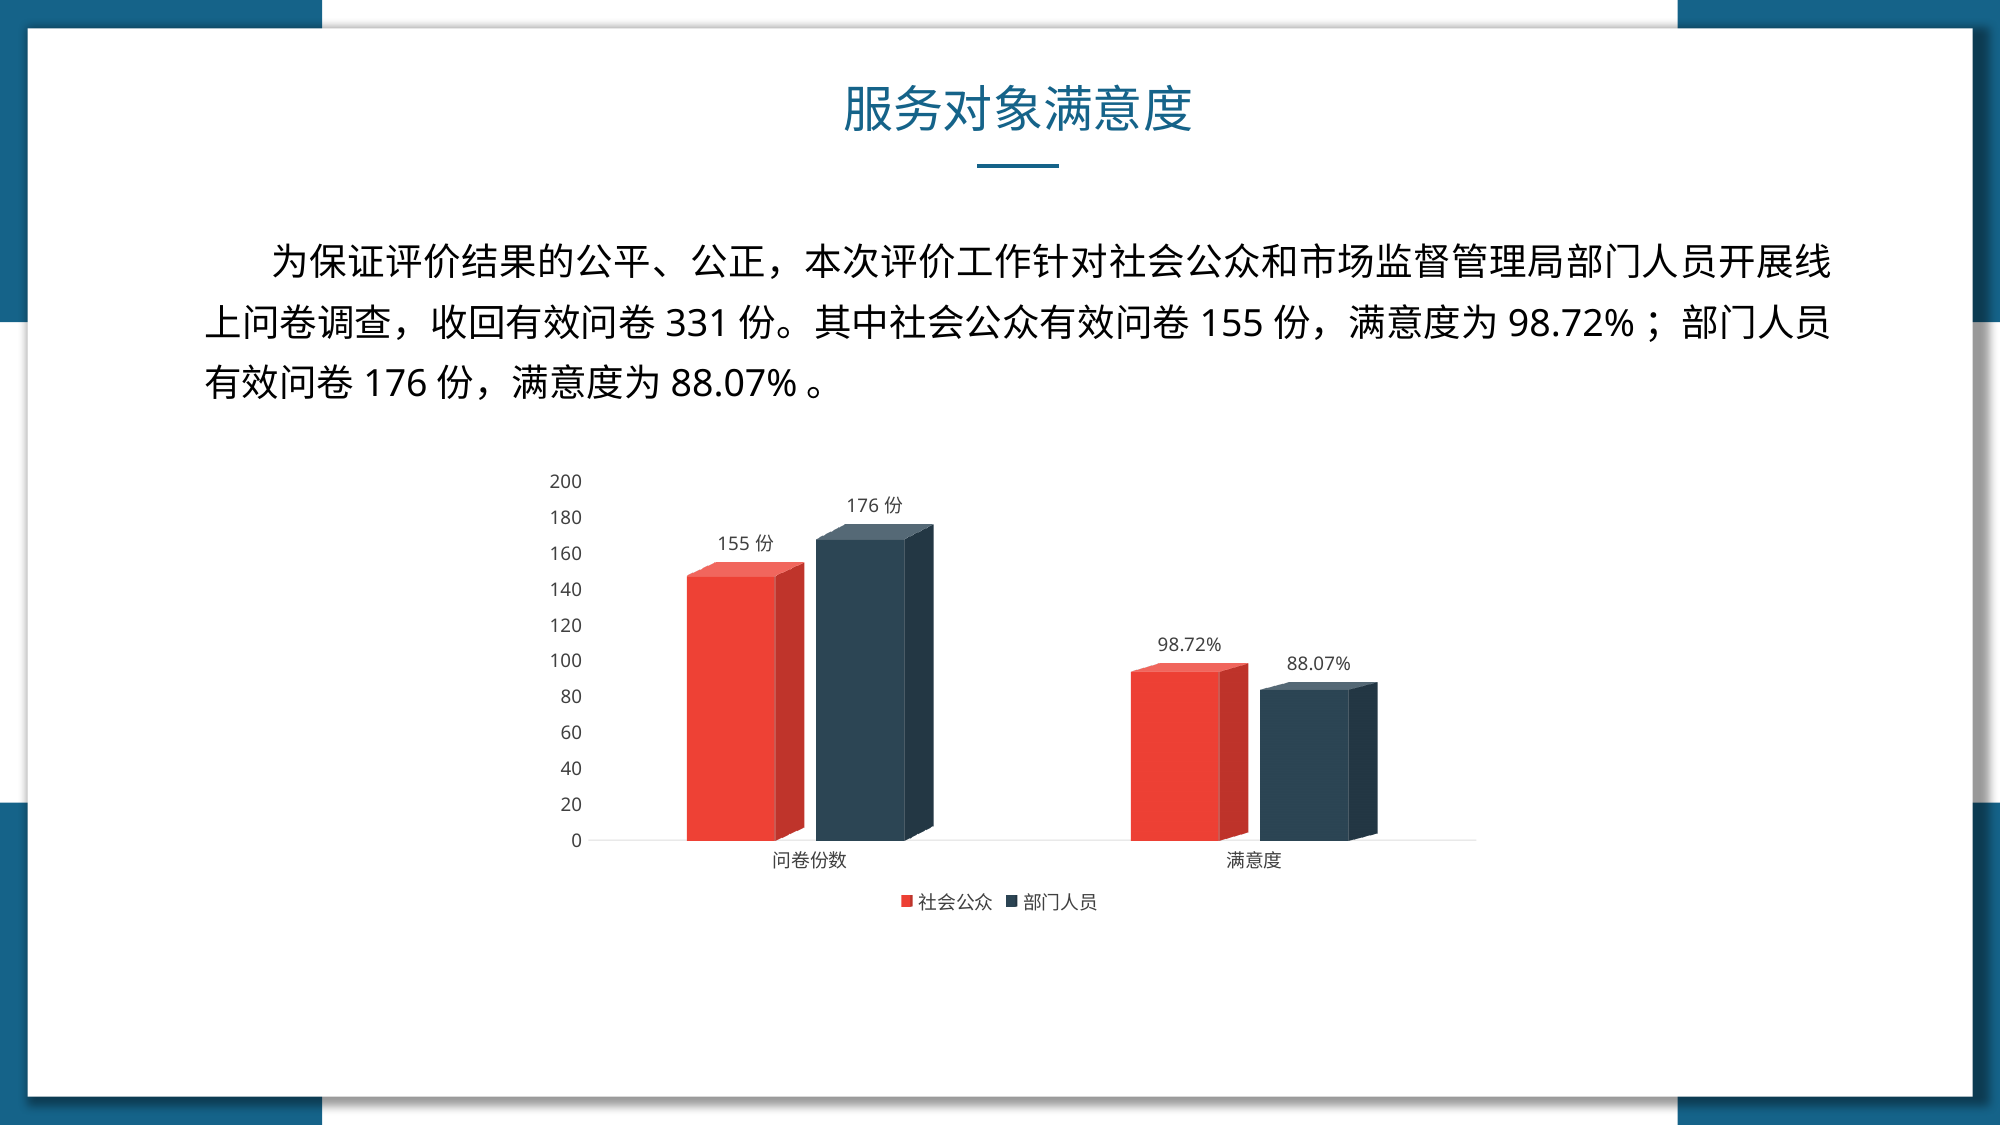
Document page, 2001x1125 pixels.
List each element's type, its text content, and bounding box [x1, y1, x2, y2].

text_box 服务对象满意度 [821, 69, 1216, 145]
text_box 为保证评价结果的公平、公正，本次评价工作针对社会公众和市场监督管理局部门人员开展线上问卷调查，收回有效问卷331份。其中社会公众有效问卷155份，满意度为98.72%；部门人员有效问卷176份，满意度为88.07%。 [189, 215, 1847, 412]
chart [493, 449, 1507, 920]
